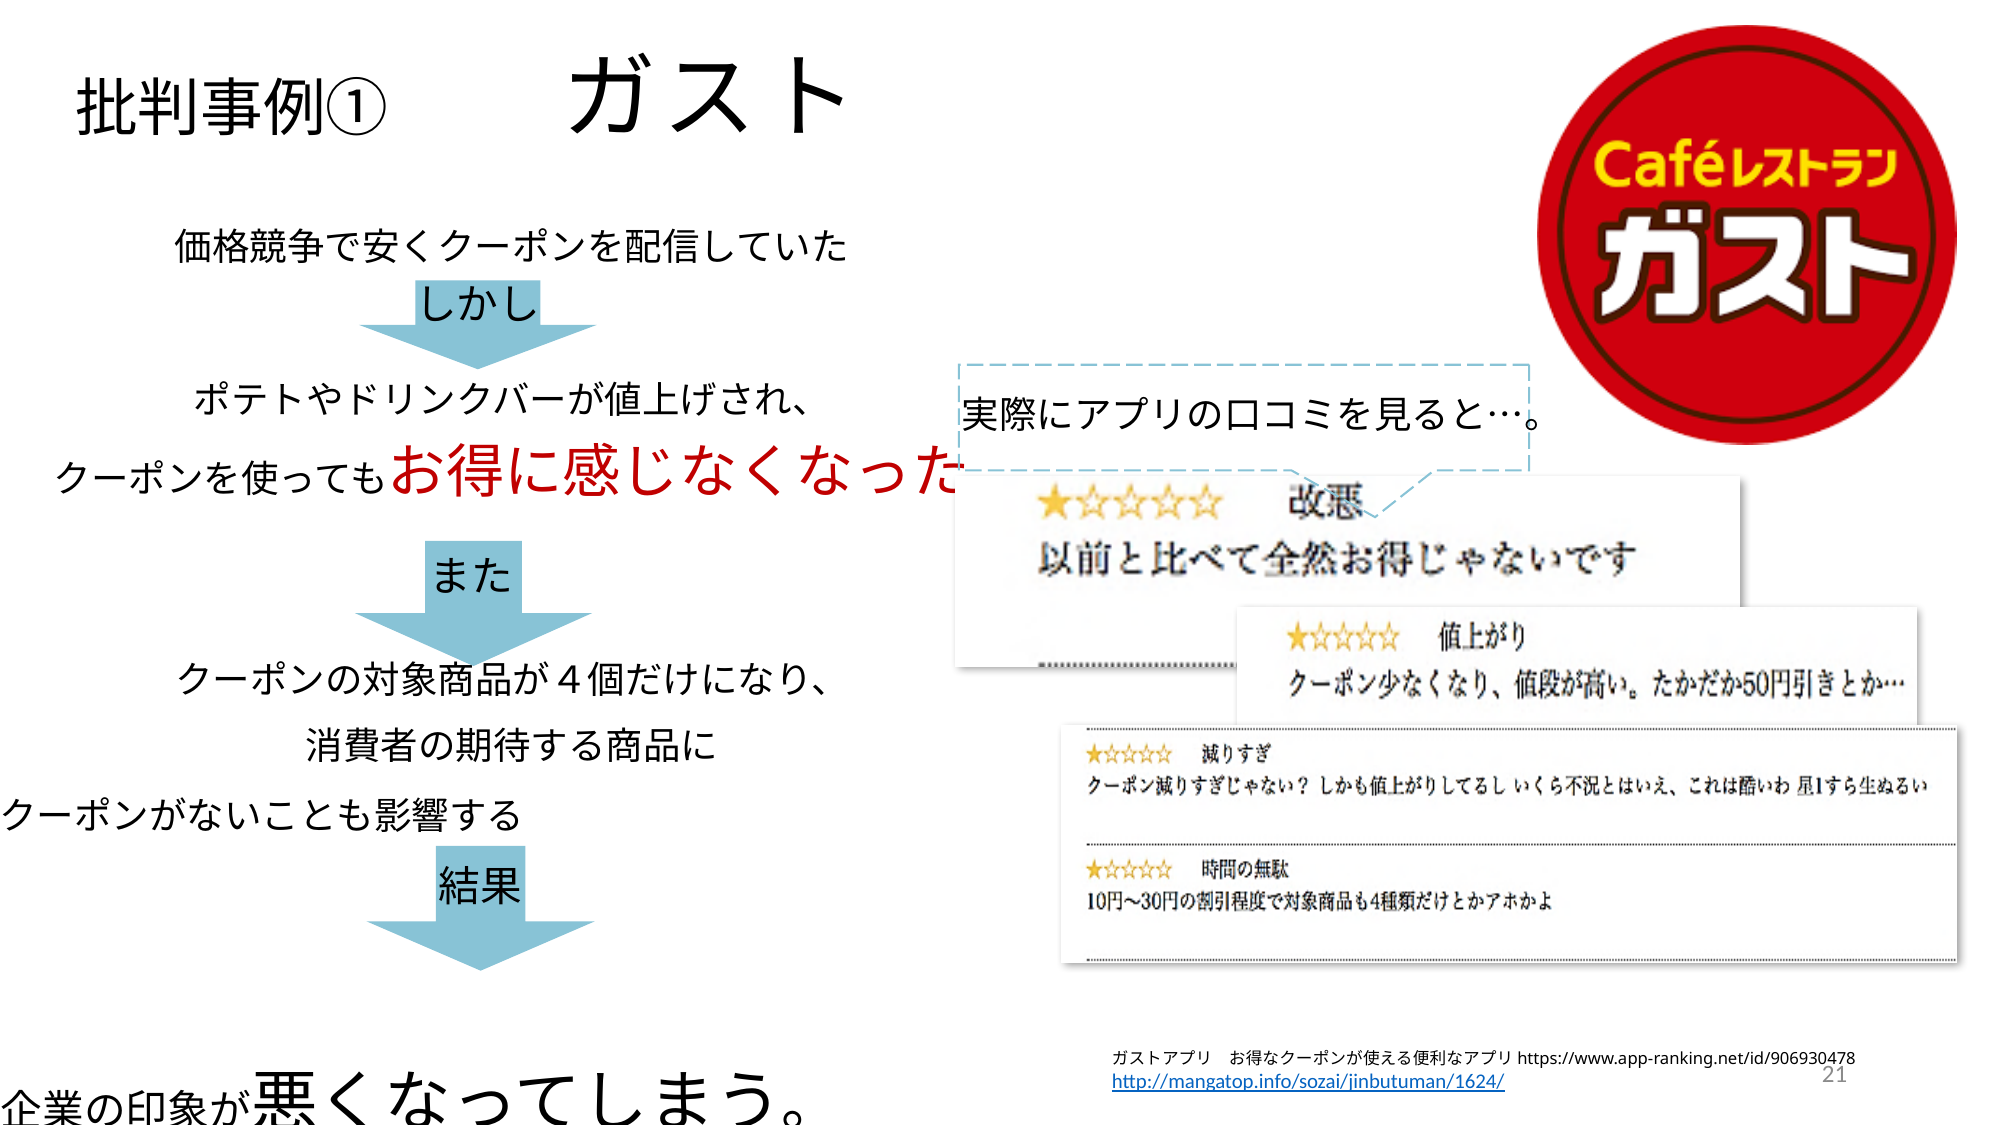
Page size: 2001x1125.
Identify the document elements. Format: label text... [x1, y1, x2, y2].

picture [949, 25, 1957, 963]
text_box 実際にアプリの口コミを見ると…。 [947, 383, 1537, 444]
title 批判事例① ガスト [60, 0, 883, 192]
text_box [957, 363, 1531, 383]
list 価格競争で安くクーポンを配信していた ポテトやドリンクバーが値上げされ、 クーポンを使ってもお得に感じなくなった クーポンの対象商品が４個だけになり、 消費者の期待する商品に クーポンがないことも影響する 企業の印象が悪くなってしまう。 [0, 192, 1055, 1125]
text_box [354, 270, 597, 971]
text_box ガストアプリ お得なクーポンが使える便利なアプリhttps://www.app-ranking.net/id/906930478 http://mangatop.info/sozai/jinbutuman/1624/ [1097, 1040, 2000, 1125]
